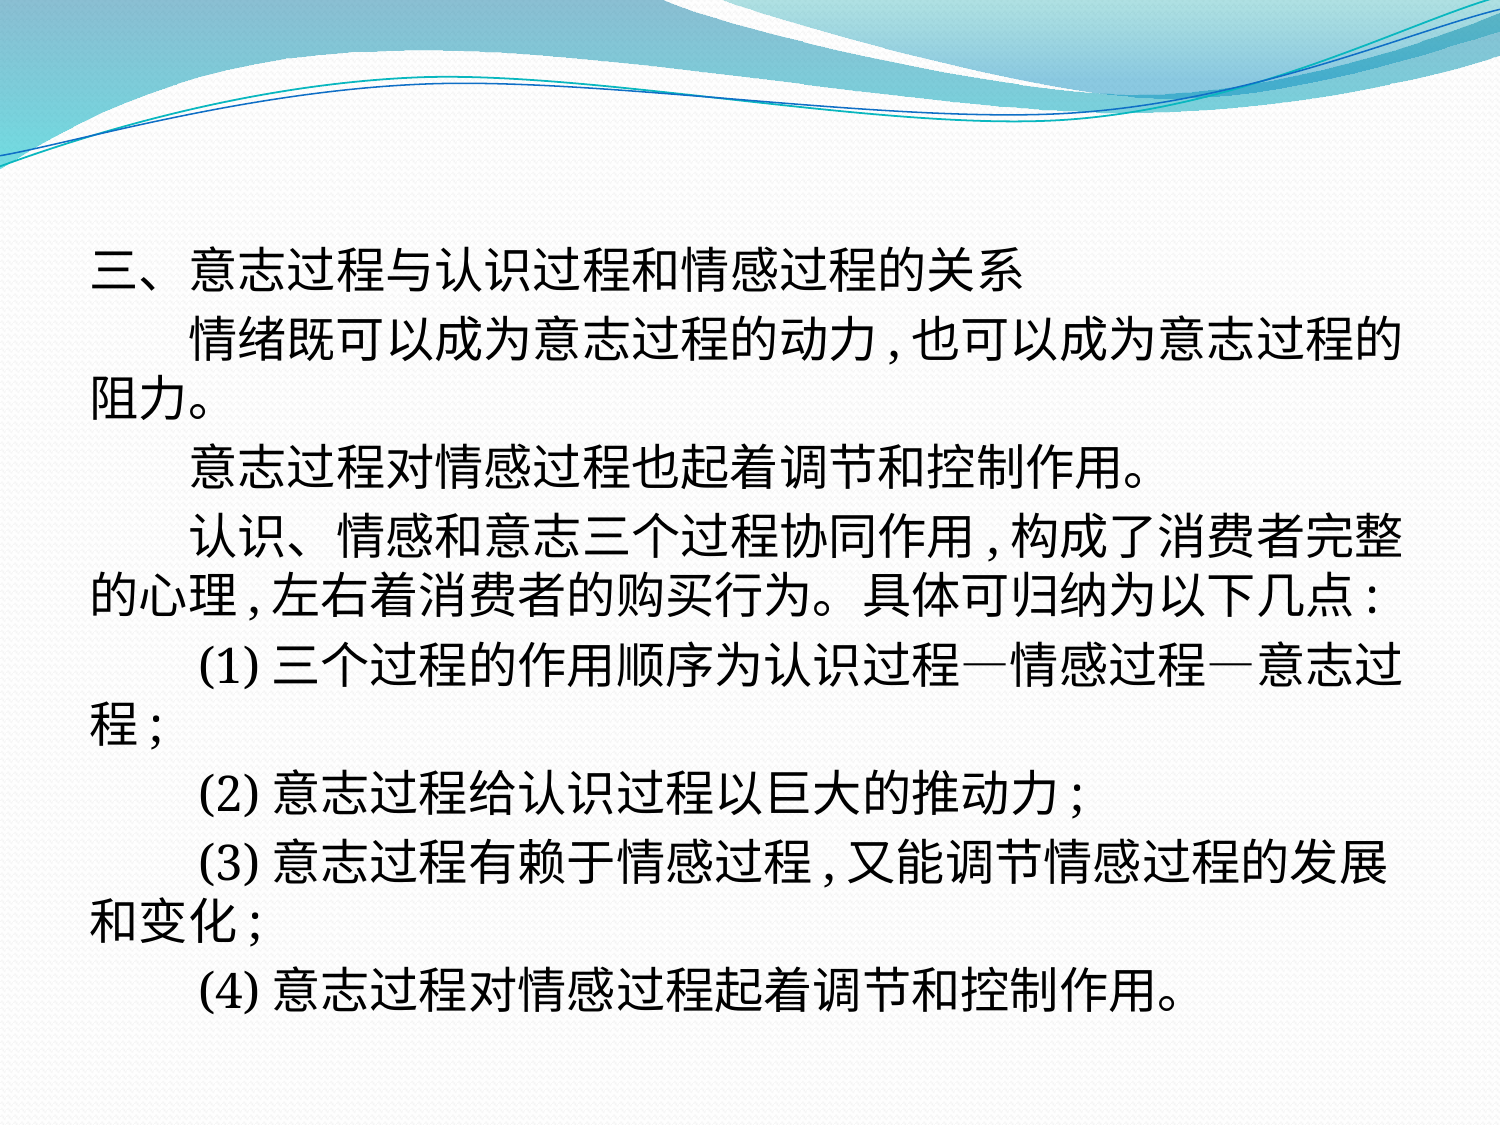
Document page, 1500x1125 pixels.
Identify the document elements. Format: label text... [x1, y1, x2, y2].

list 三、意志过程与认识过程和情感过程的关系 情绪既可以成为意志过程的动力,也可以成为意志过程的阻力。 意志过程对情感过程也起着调节和控制作用。 认识、情感和意志三个过程协同作用,构成了消费者完整的心理,左右着消费者的购买行为。具体可归纳为以下几点: (1)三个过程的作用顺序为认识过程—情感过程—意志过程; (2)意志过程给认识过程以巨大的推动力; (3)意志过程有赖于情感过程,又能调节情感过程的发展和变化; (4)意志过程对情感过程起着调节和控制作用。 [75, 231, 1425, 1038]
